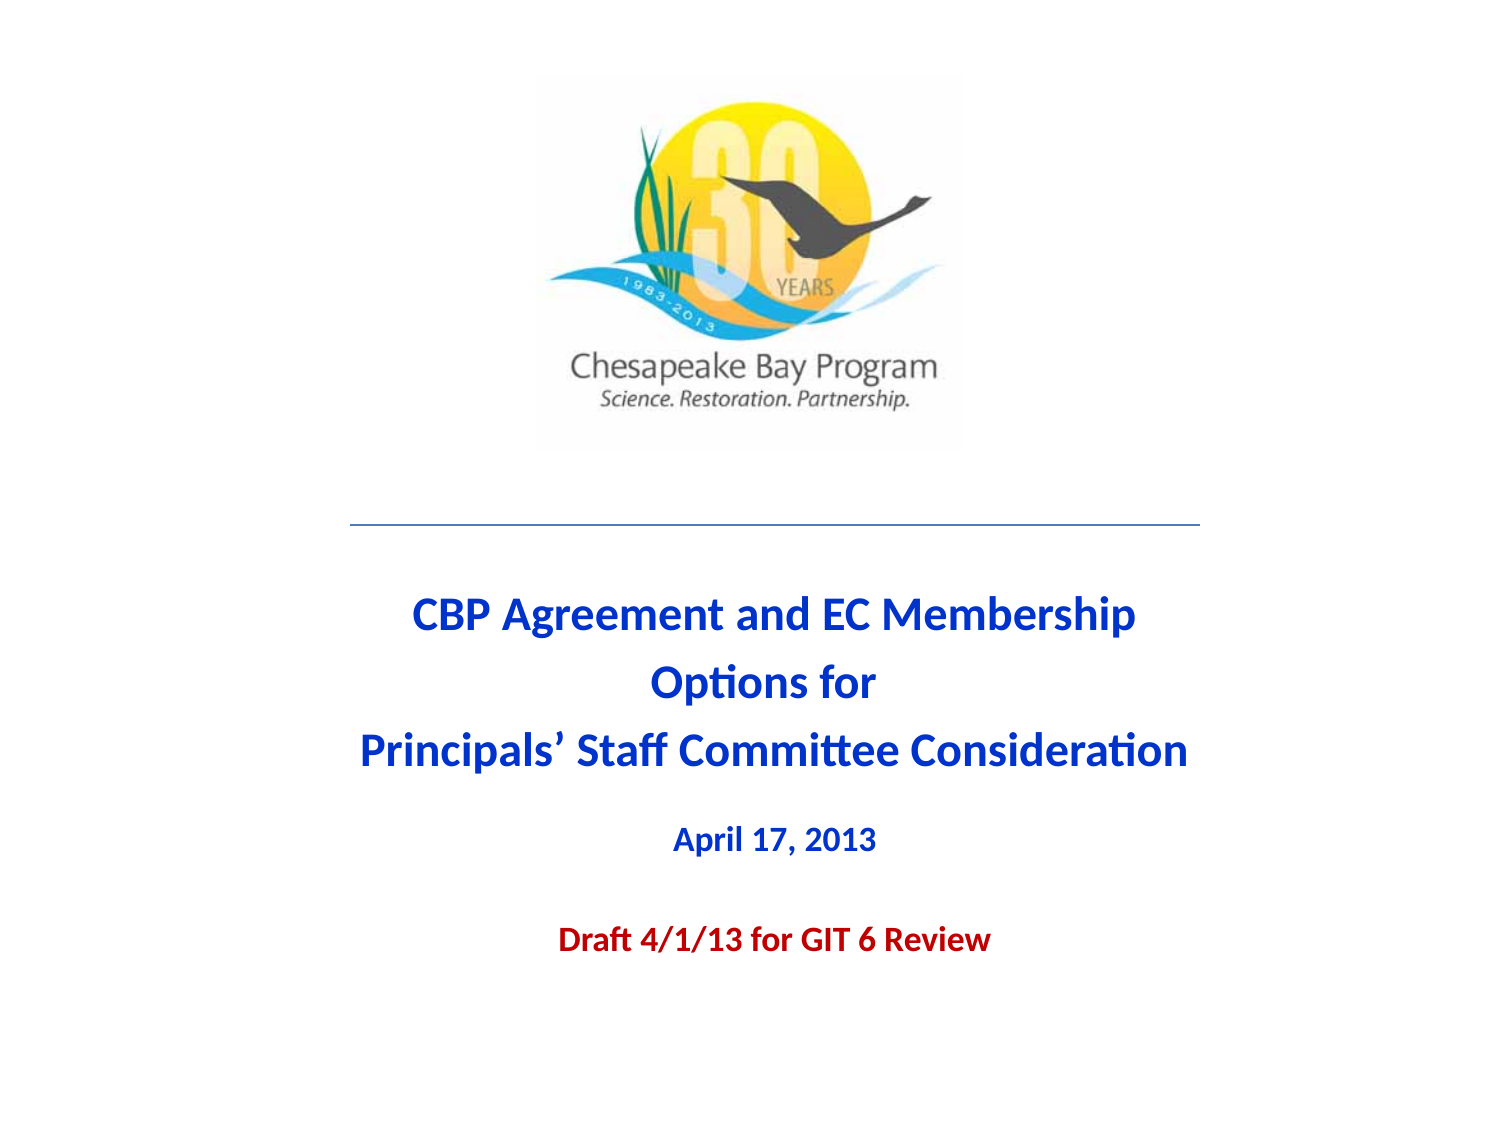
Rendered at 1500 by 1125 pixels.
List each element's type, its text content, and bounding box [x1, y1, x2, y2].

list CBP Agreement and EC Membership Options for Principals’ Staff Committee Consideration April 17, 2013 Draft 4/1/13 for GIT 6 Review [99, 575, 1450, 968]
picture [536, 74, 963, 451]
